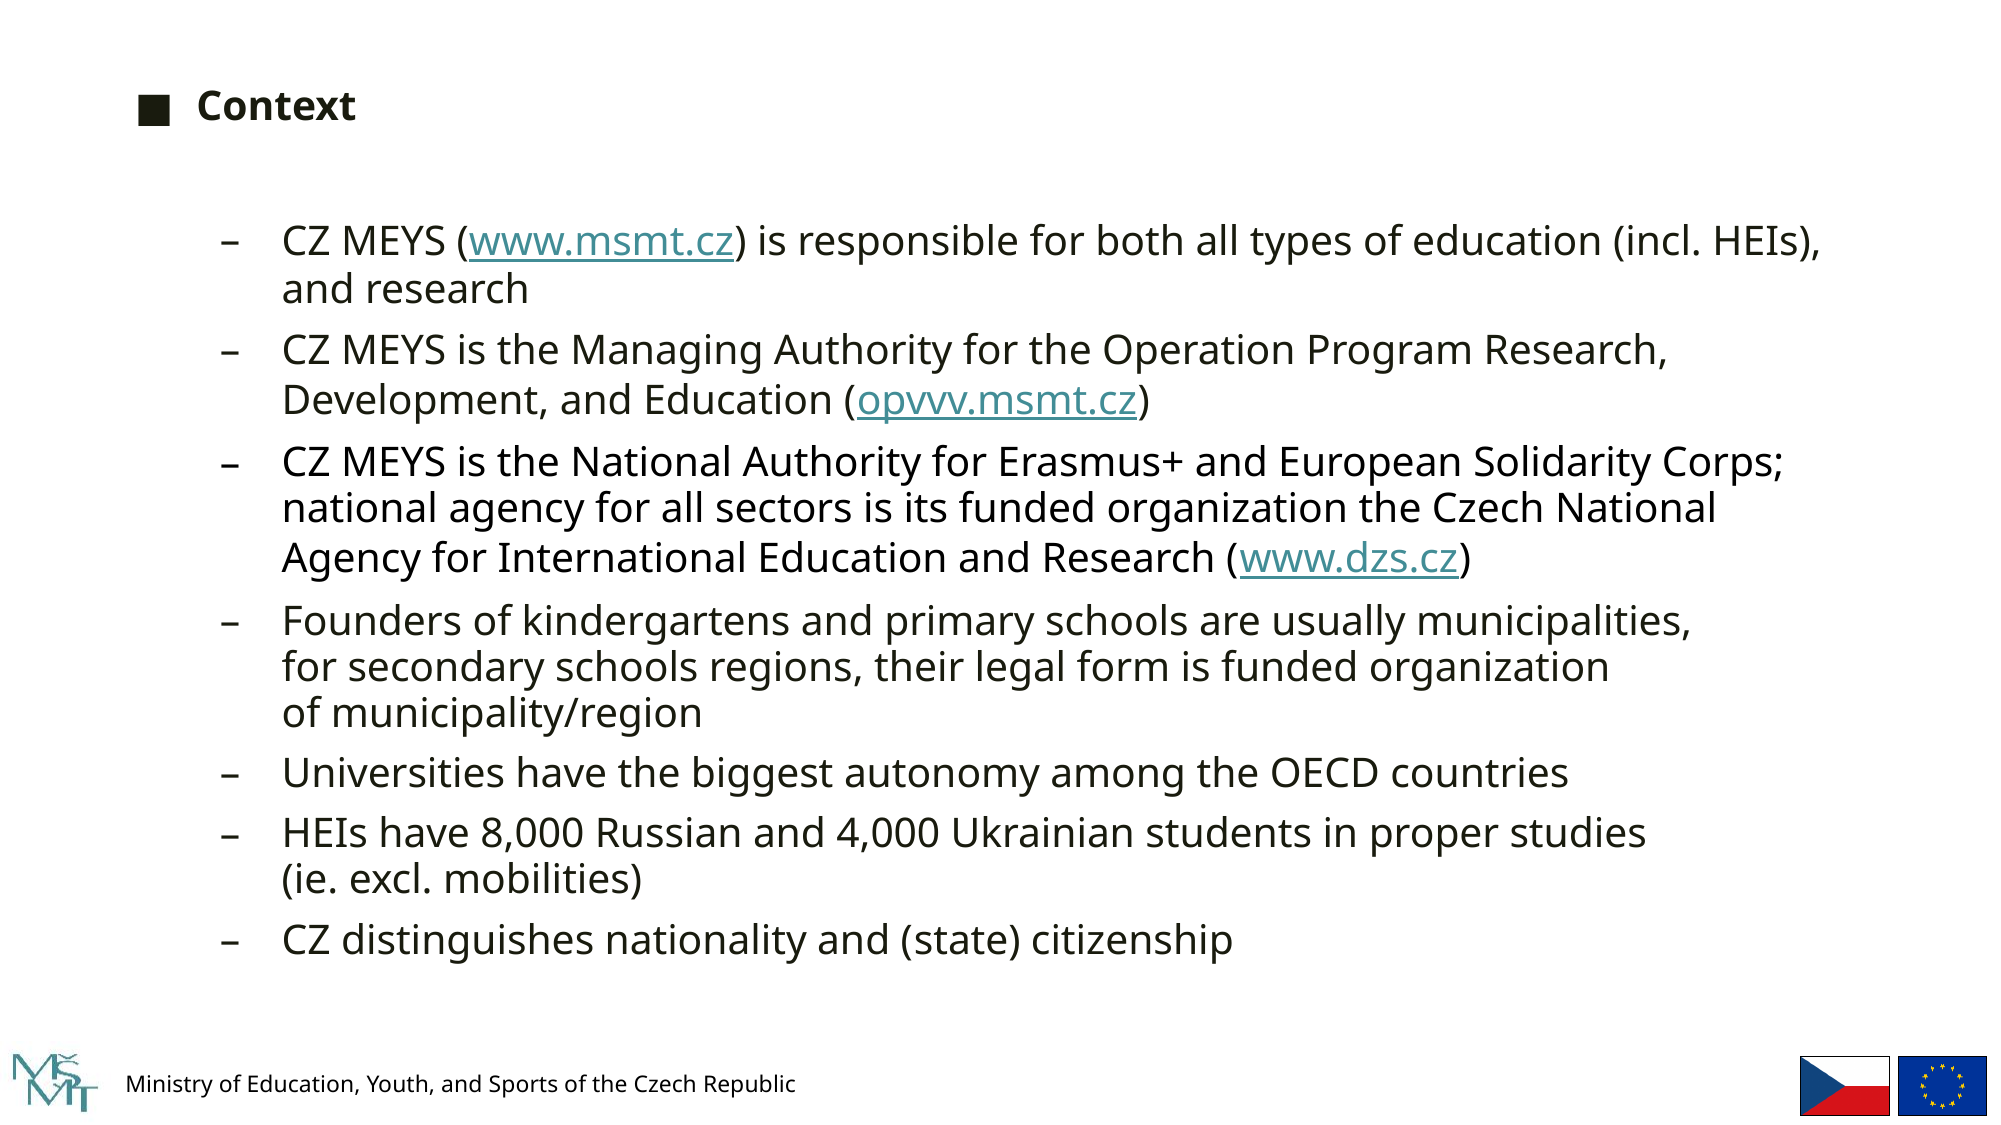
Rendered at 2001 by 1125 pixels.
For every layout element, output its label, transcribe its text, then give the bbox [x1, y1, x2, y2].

text_box Ministry of Education, Youth, and Sports of the Czech Republic [111, 1062, 1458, 1105]
picture [1898, 1056, 1988, 1116]
picture [0, 1041, 111, 1125]
picture [1800, 1056, 1890, 1116]
list Context CZ MEYS (www.msmt.cz) is responsible for both all types of education (incl. HEIs), and research CZ MEYS is the Managing Authority for the Operation Program Research, Development, and Education (opvvv.msmt.cz) CZ MEYS is the National Authority for Erasmus+ and European Solidarity Corps; national agency for all sectors is its funded organization the Czech National Agency for International Education and Research (www.dzs.cz) Founders of kindergartens and primary schools are usually municipalities, for secondary schools regions, their legal form is funded organization of municipality/region Universities have the biggest autonomy among the OECD countries HEIs have 8,000 Russian and 4,000 Ukrainian students in proper studies (ie. excl. mobilities) CZ distinguishes nationality and (state) citizenship [119, 76, 1854, 1014]
